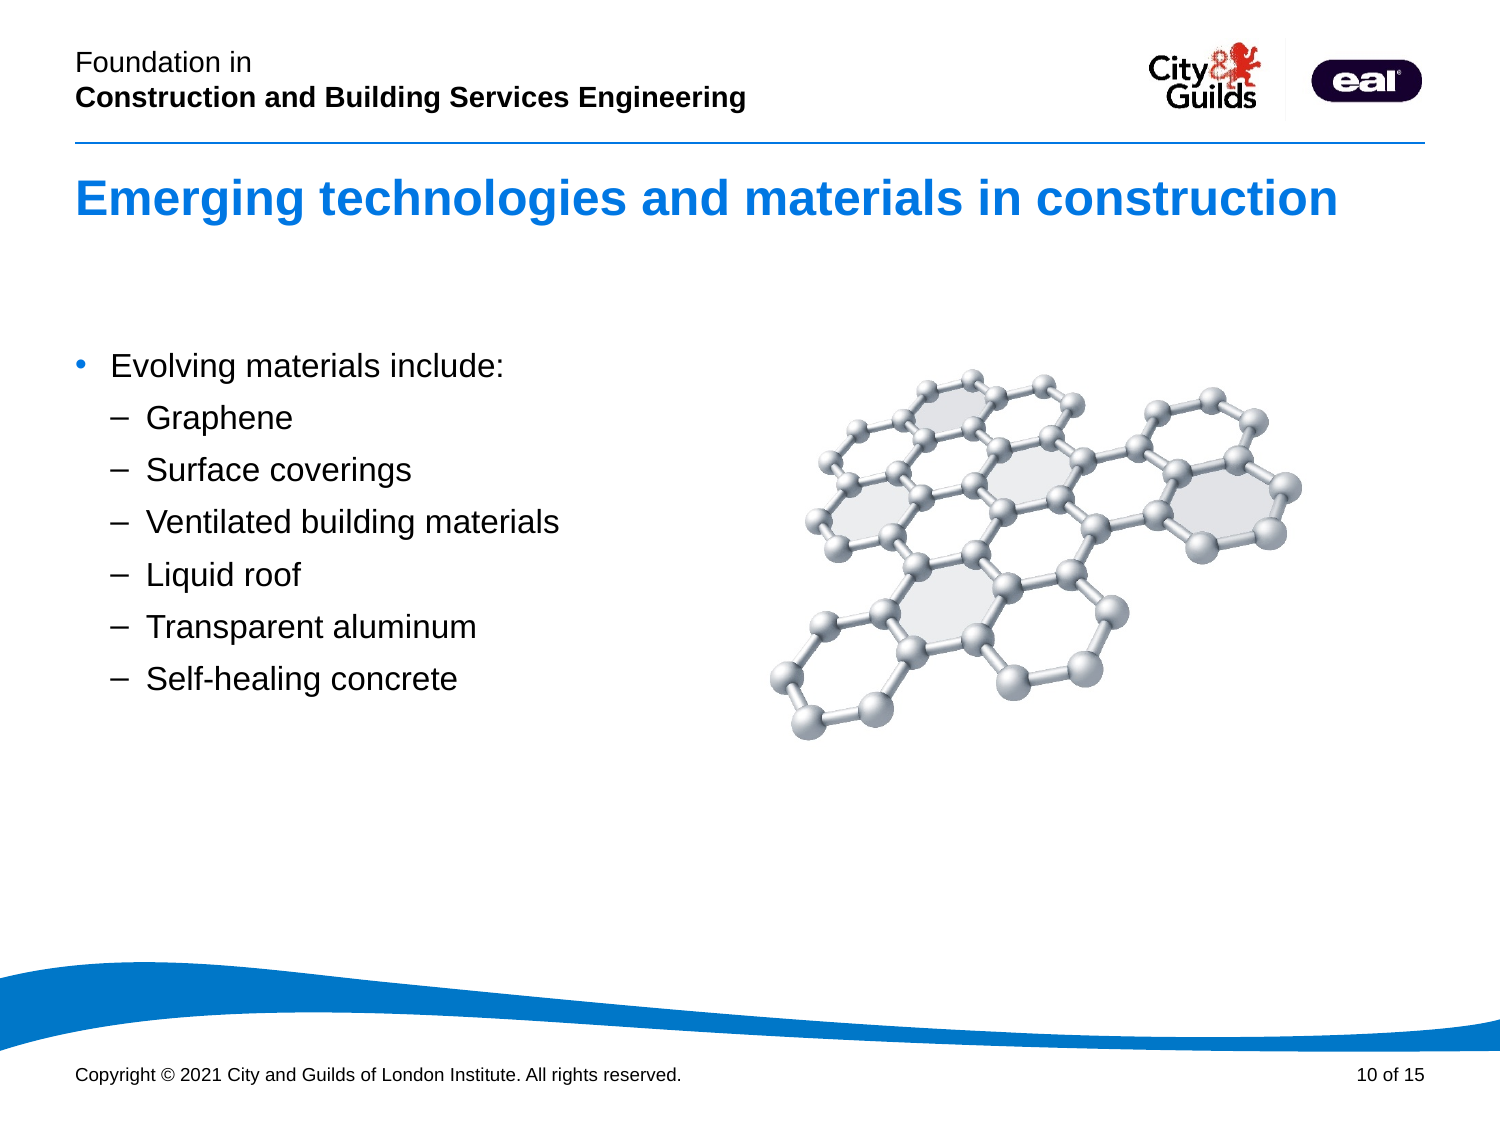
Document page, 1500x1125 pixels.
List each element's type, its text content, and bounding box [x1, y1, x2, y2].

list Evolving materials include: Graphene Surface coverings Ventilated building materials Liquid roof Transparent aluminum Self-healing concrete [74, 342, 1426, 946]
picture [727, 342, 1356, 783]
picture [1149, 38, 1422, 121]
title Emerging technologies and materials in construction [74, 165, 1426, 229]
